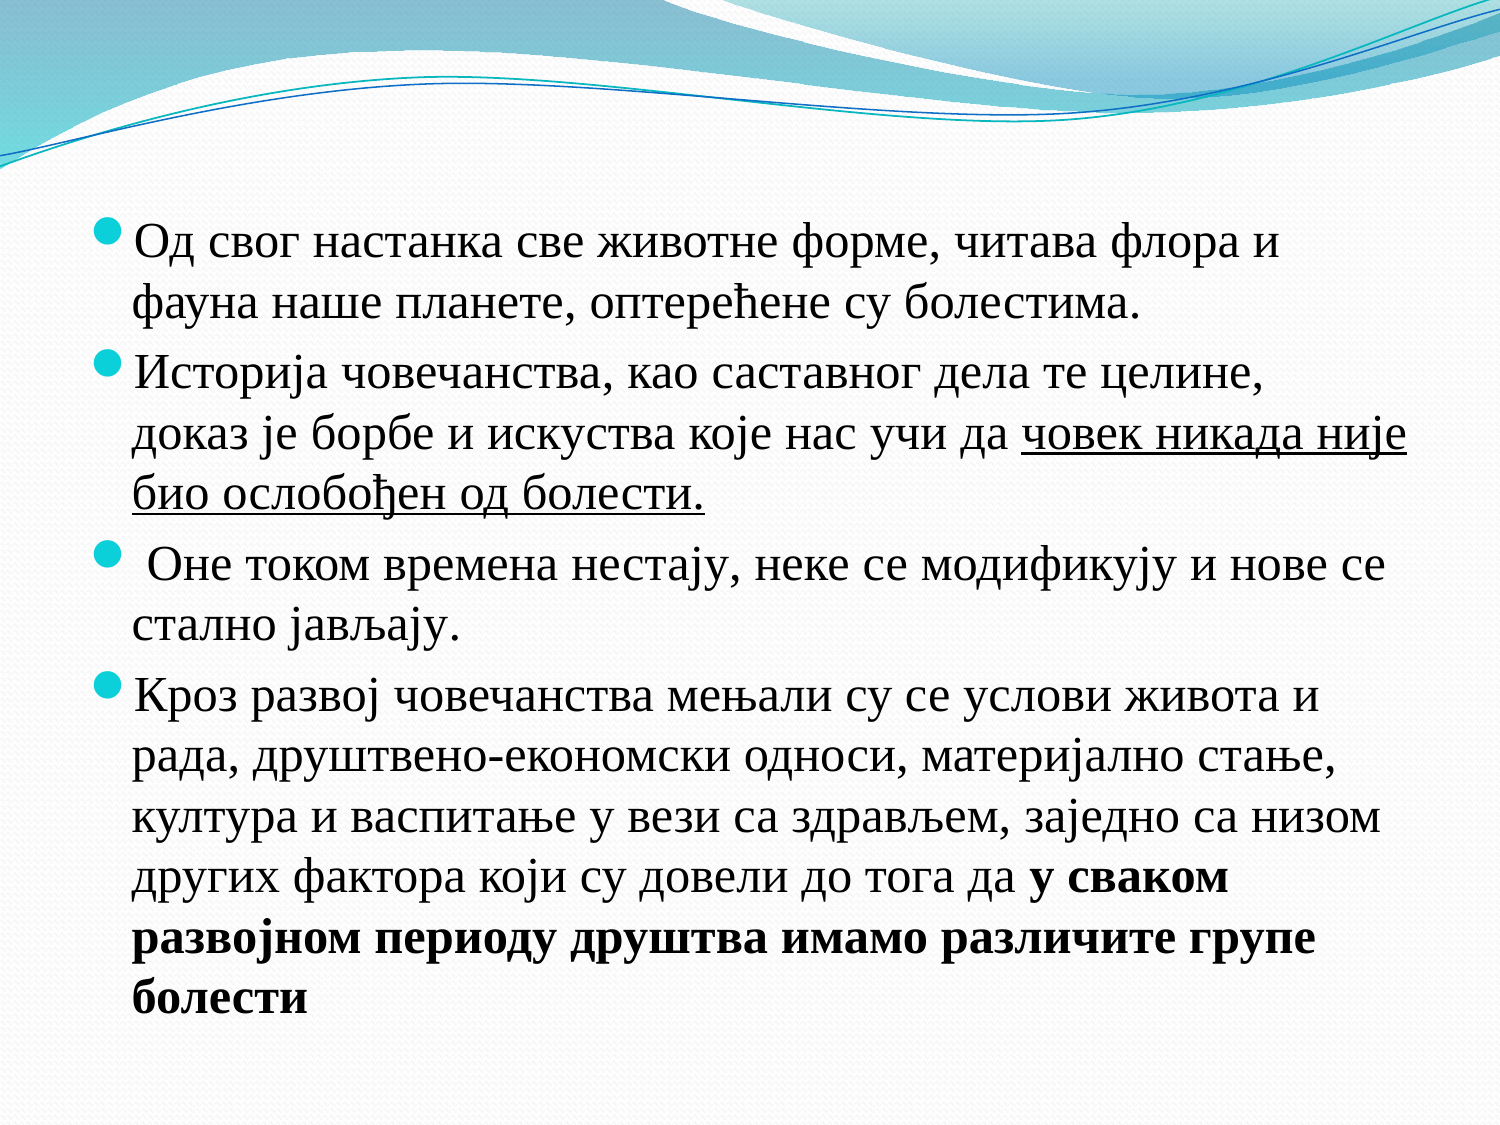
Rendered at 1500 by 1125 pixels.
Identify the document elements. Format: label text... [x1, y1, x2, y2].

list Од свог настанка све животне форме, читава флора и фауна наше планете, оптерећене су болестима. Историја човечанства, као саставног дела те целине, доказ је борбе и искуства које нас учи да човек никада није био ослобођен од болести. Оне током времена нестају, неке се модификују и нове се стално јављају. Кроз развој човечанства мењали су се услови живота и рада, друштвено-економски односи, материјално стање, култура и васпитање у вези са здрављем, заједно са низом других фактора који су довели до тога да у сваком развојном периоду друштва имамо различите групе болести [75, 200, 1425, 1038]
